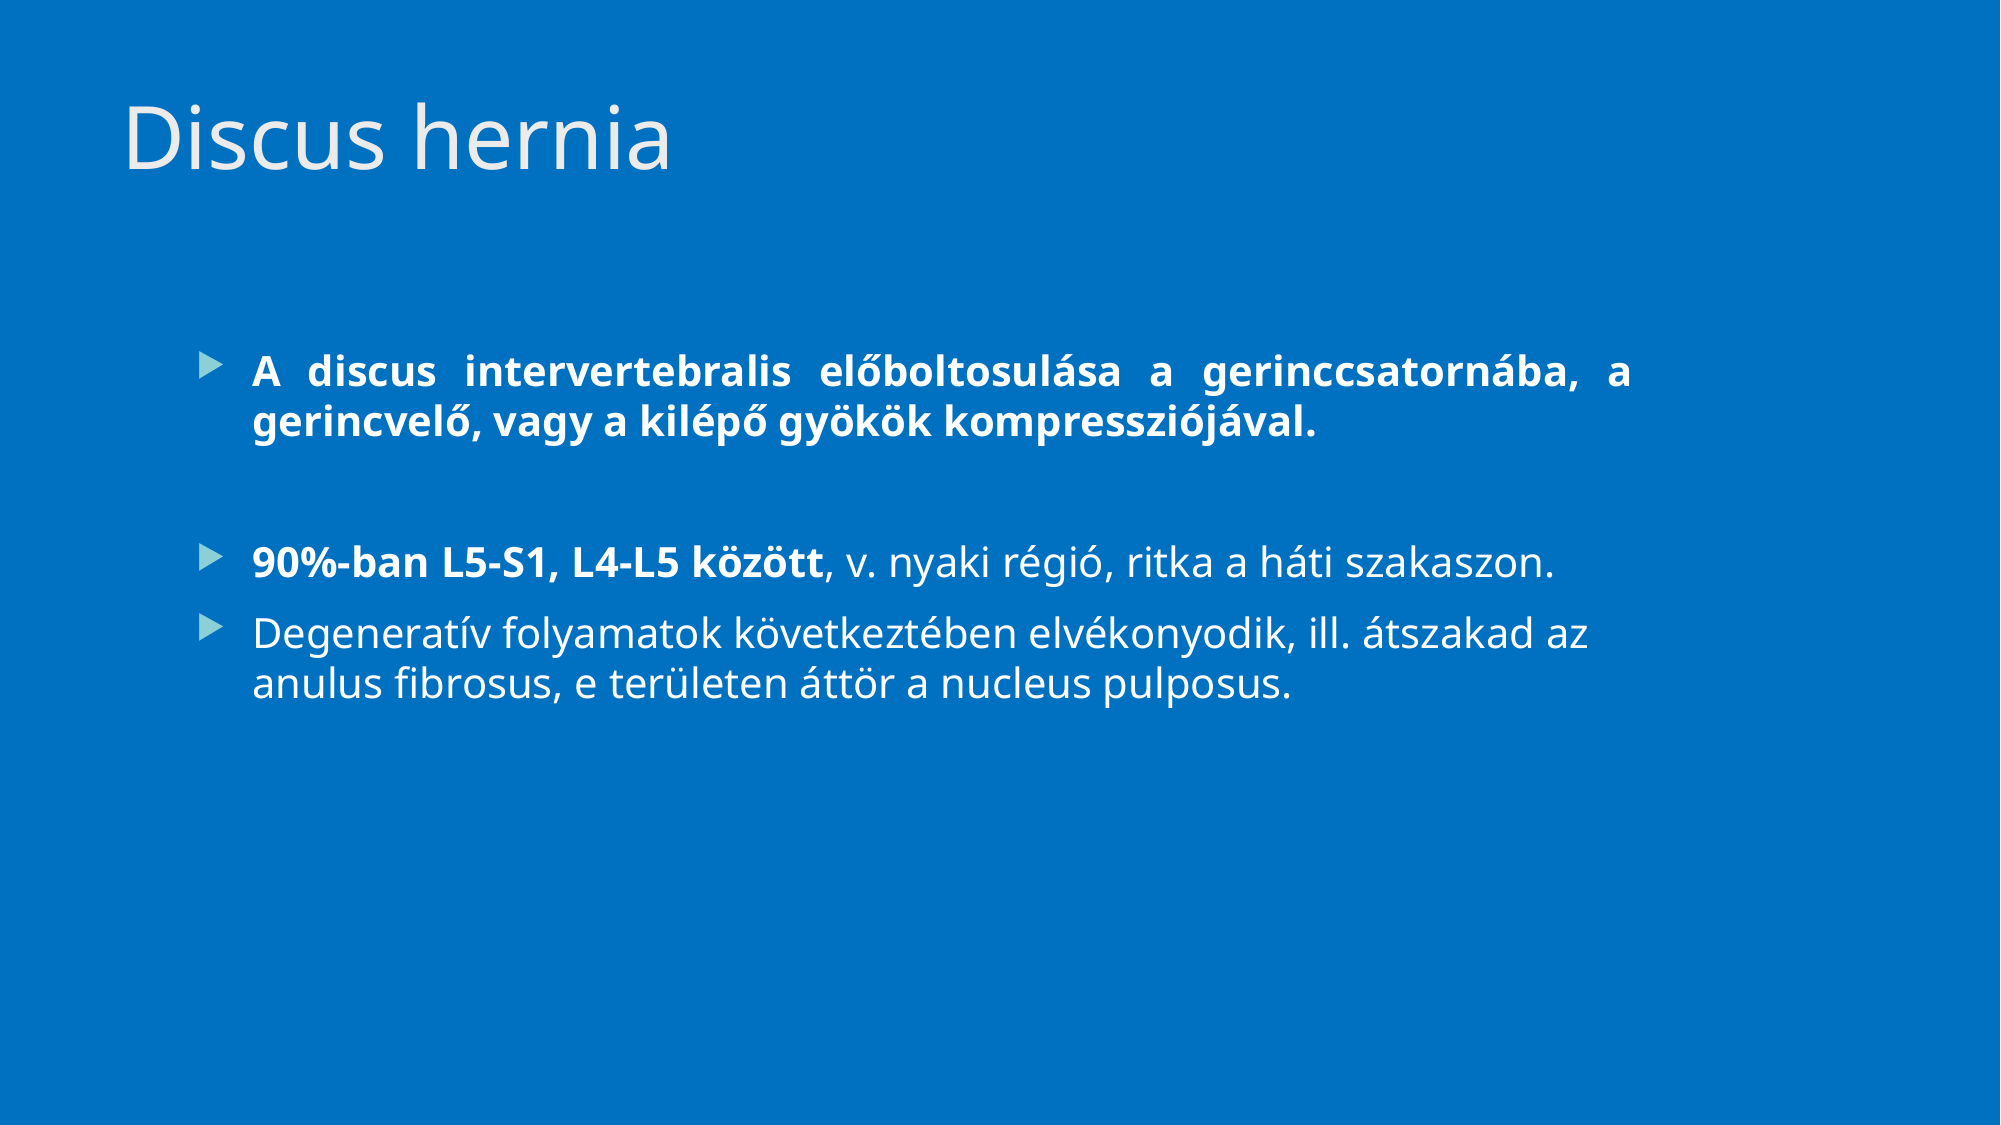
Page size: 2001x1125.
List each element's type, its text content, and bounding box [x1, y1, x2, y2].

title Discus hernia [106, 74, 1649, 304]
list A discus intervertebralis előboltosulása a gerinccsatornába, a gerincvelő, vagy a kilépő gyökök kompressziójával. 90%-ban L5-S1, L4-L5 között, v. nyaki régió, ritka a háti szakaszon. Degeneratív folyamatok következtében elvékonyodik, ill. átszakad az anulus fibrosus, e területen áttör a nucleus pulposus. [181, 336, 1649, 1025]
